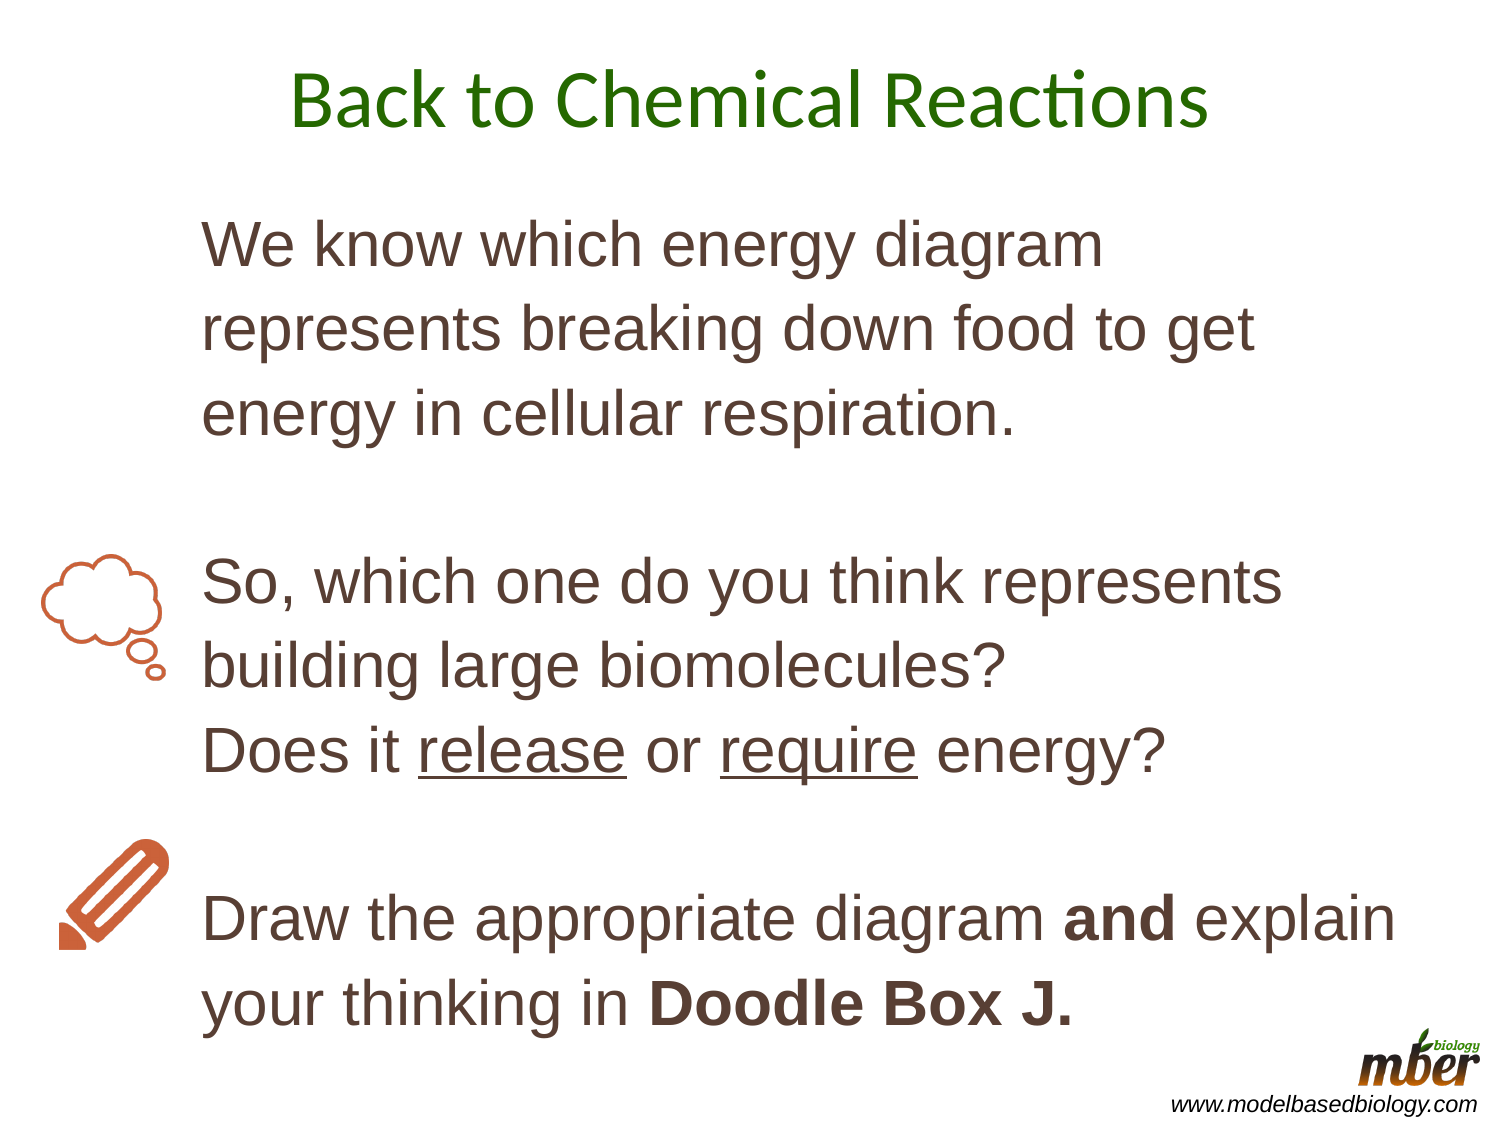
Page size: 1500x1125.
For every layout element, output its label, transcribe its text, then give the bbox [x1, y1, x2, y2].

picture [58, 838, 169, 950]
picture [1358, 1028, 1480, 1086]
list We know which energy diagram represents breaking down food to get energy in cellular respiration. So, which one do you think represents building large biomolecules? Does it release or require energy? Draw the appropriate diagram and explain your thinking in Doodle Box J. [186, 187, 1418, 1048]
picture [41, 554, 166, 681]
title Back to Chemical Reactions [0, 0, 1500, 188]
